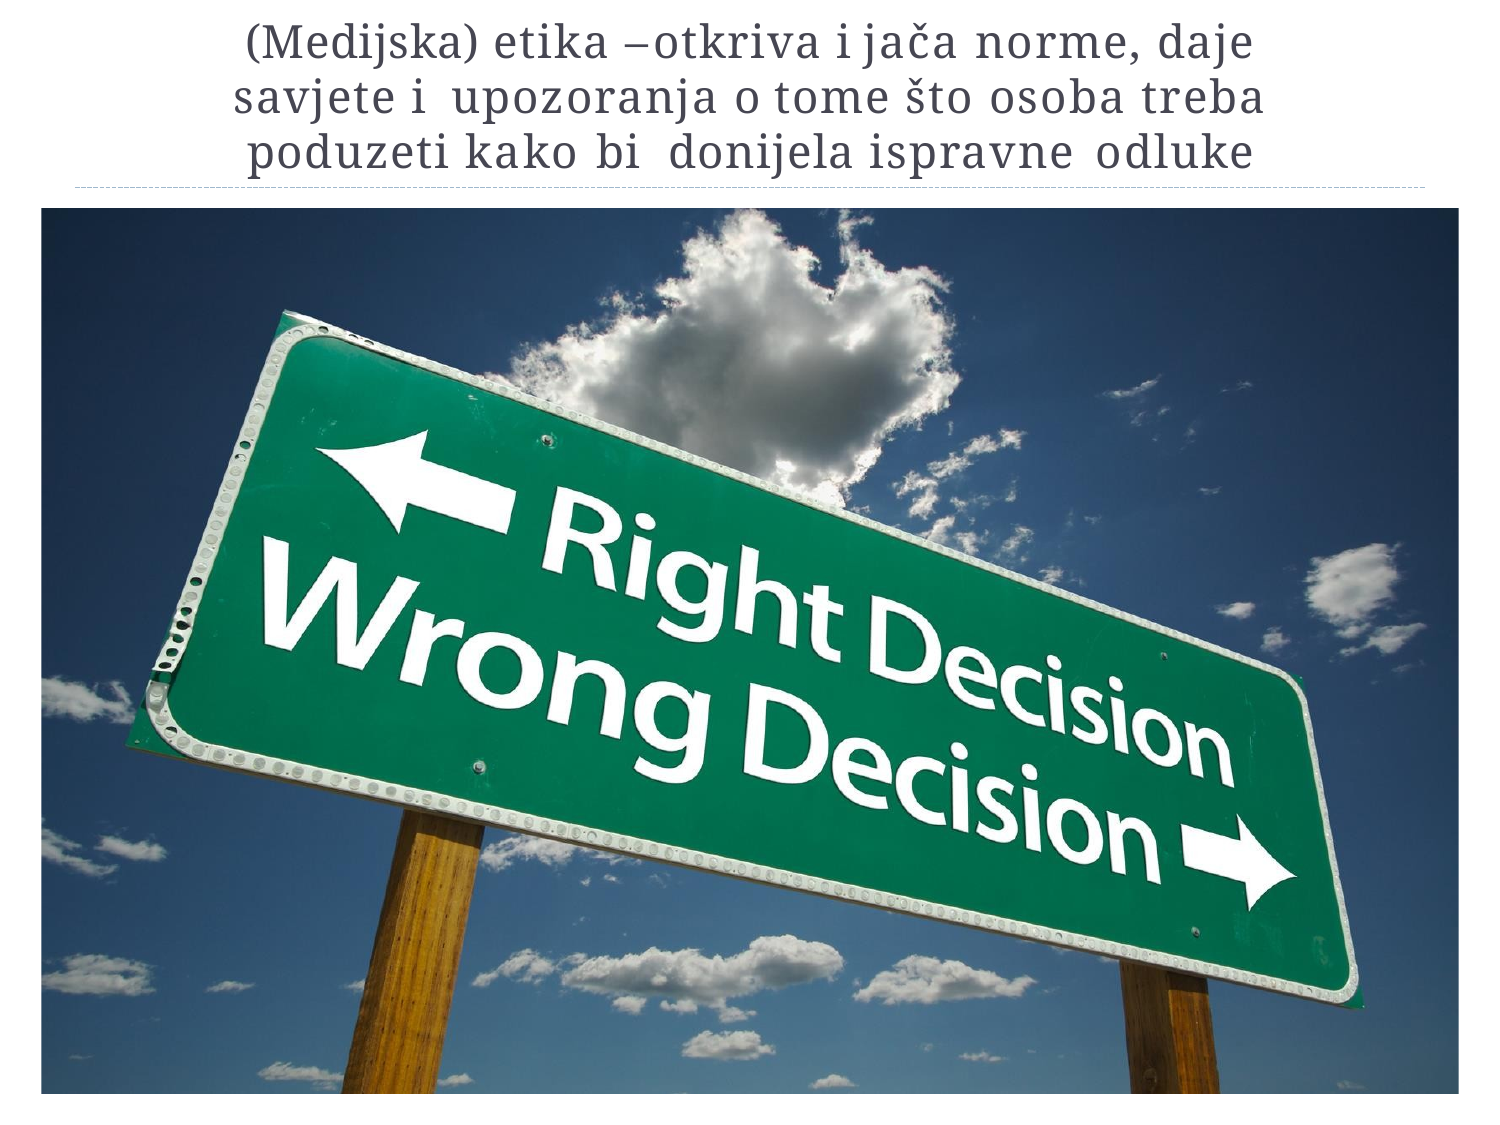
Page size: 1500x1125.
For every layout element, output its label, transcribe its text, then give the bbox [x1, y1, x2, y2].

text_box [41, 208, 1459, 1094]
title (Medijska) etika – otkriva i jača norme, daje savjete i upozoranja o tome što osoba treba poduzeti kako bi donijela ispravne odluke [162, 10, 1338, 201]
